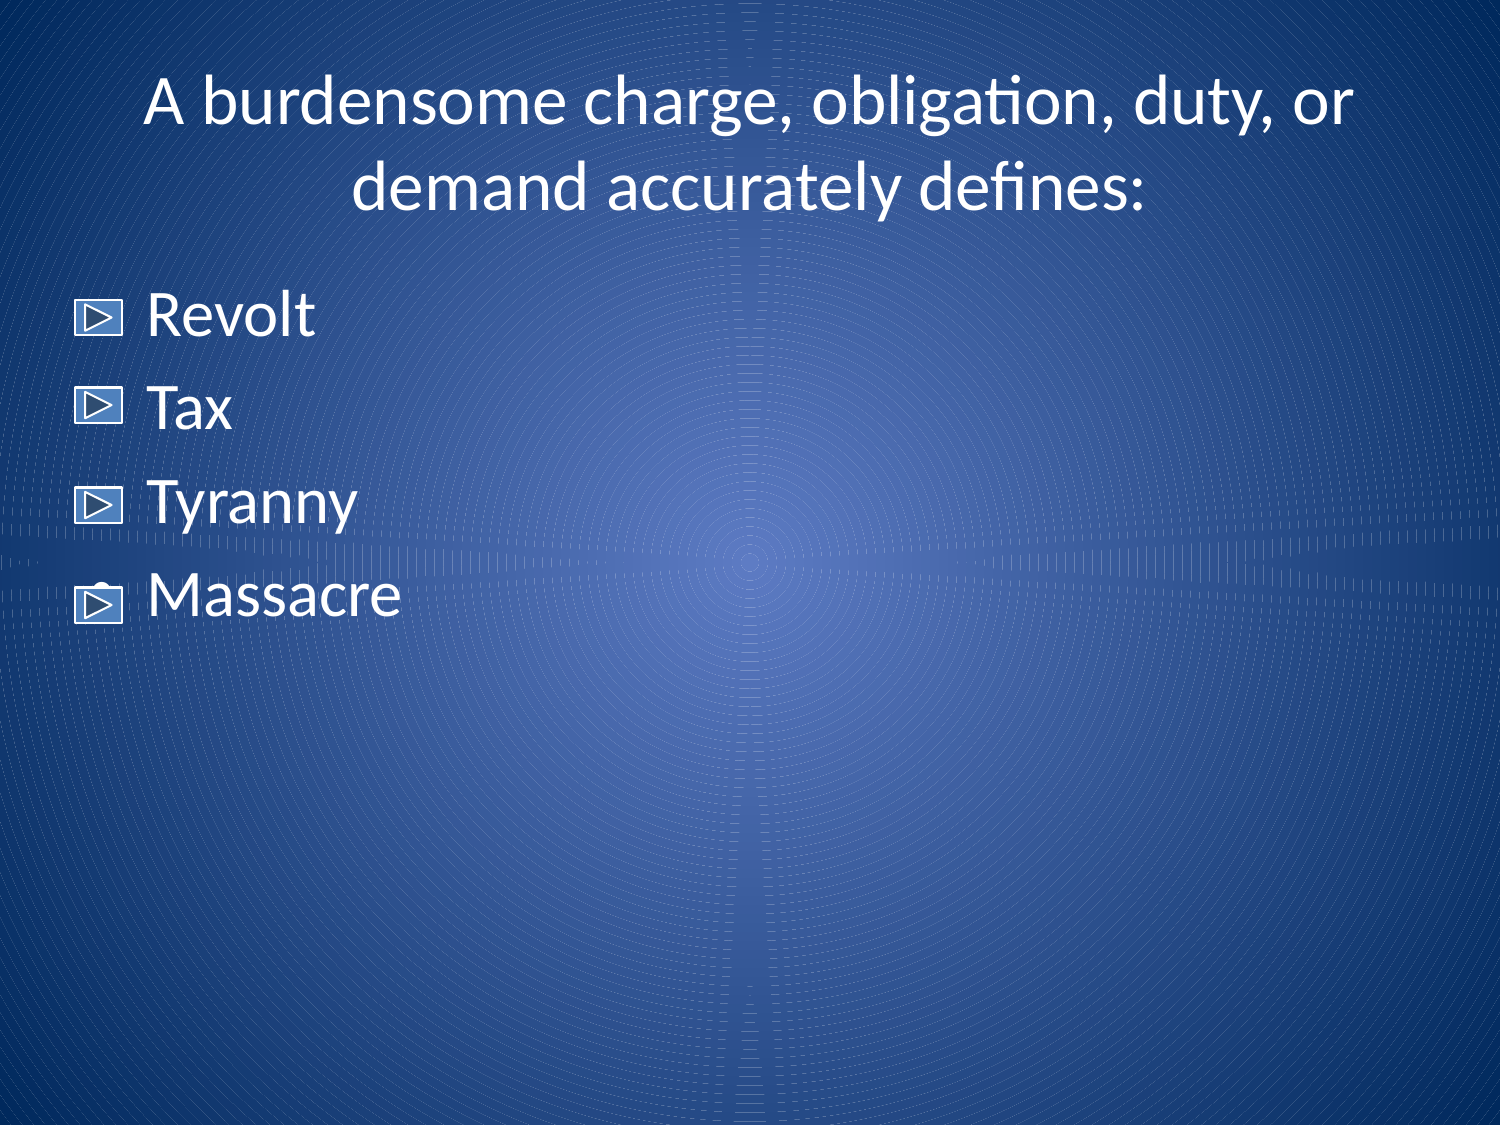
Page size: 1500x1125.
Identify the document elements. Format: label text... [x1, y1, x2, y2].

text_box [74, 299, 122, 336]
list Revolt Tax Tyranny Massacre [75, 262, 1425, 1005]
text_box [74, 387, 122, 423]
text_box [74, 487, 122, 523]
text_box [74, 587, 122, 623]
title A burdensome charge, obligation, duty, or demand accurately defines: [75, 45, 1425, 233]
